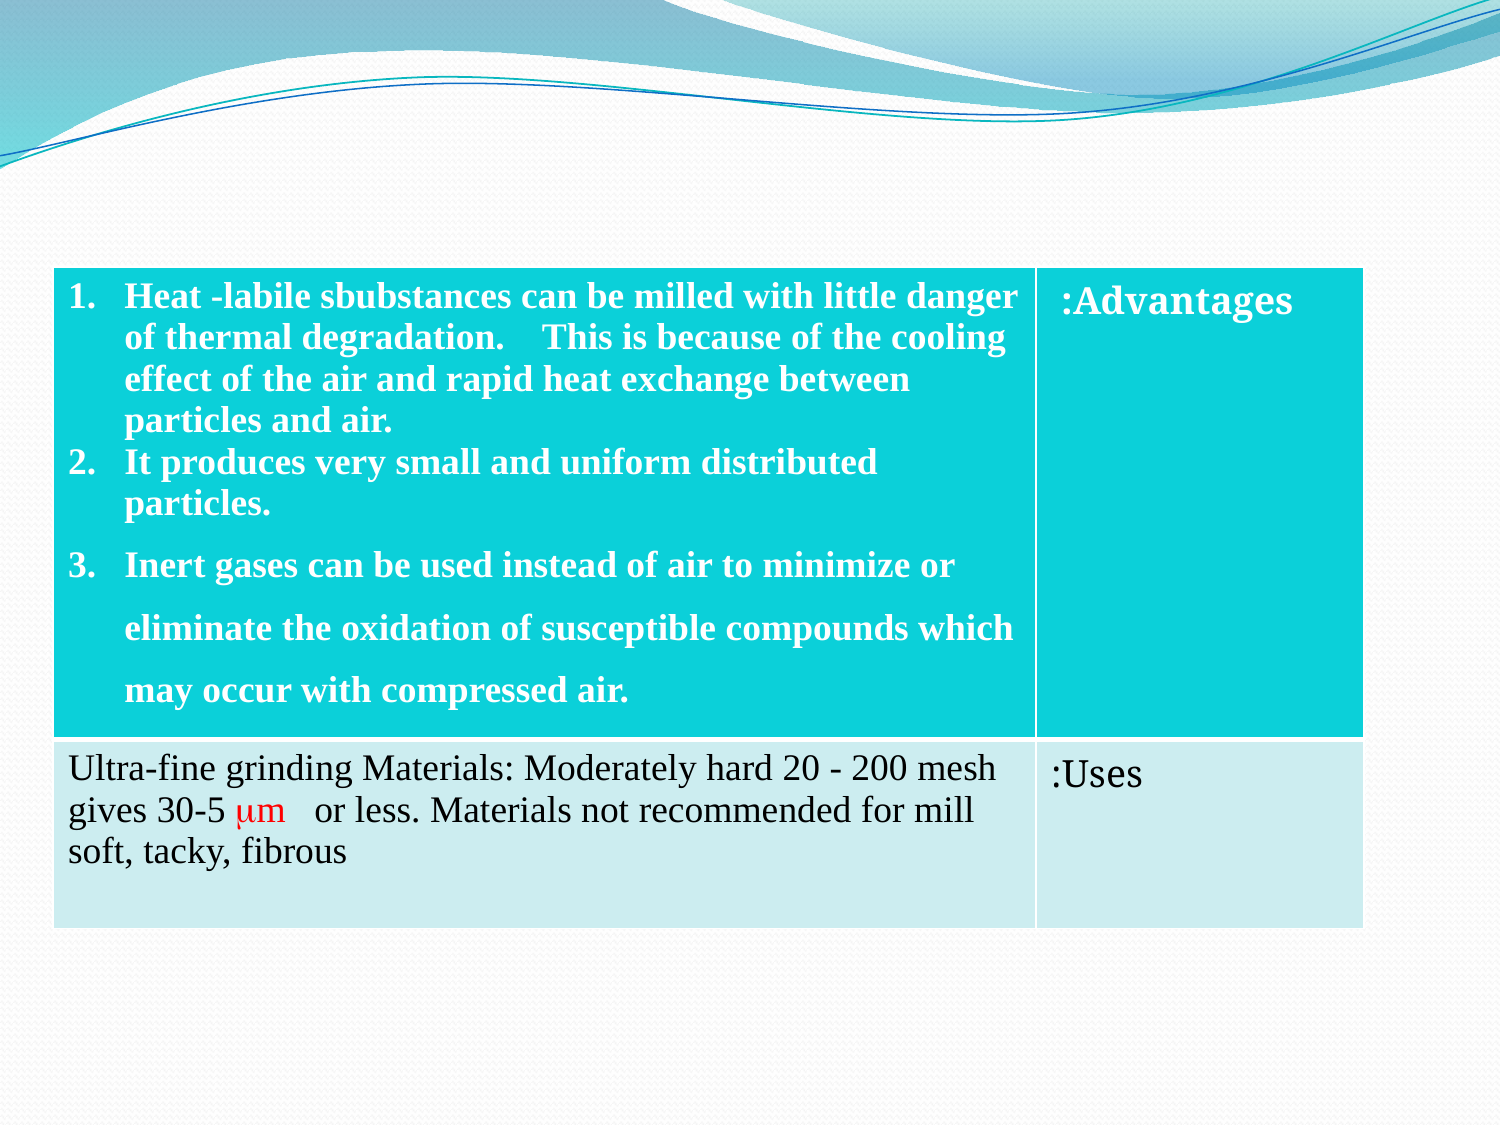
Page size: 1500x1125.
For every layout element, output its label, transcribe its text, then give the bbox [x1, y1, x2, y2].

table_cell Uses: [1037, 742, 1363, 928]
table_header Advantages: [1037, 268, 1363, 737]
table_cell Ultra-fine grinding Materials: Moderately hard 20 - 200 mesh gives 30-5 mm or less. Materials not recommended for mill soft, tacky, fibrous [54, 742, 1035, 928]
table_header Heat -labile sbubstances can be milled with little danger of thermal degradation. This is because of the cooling effect of the air and rapid heat ex­change between particles and air. It produces very small and uniform distributed particles. Inert gases can be used instead of air to minimize or eliminate the oxidation of susceptible compounds which may occur with compressed air. [54, 268, 1035, 737]
